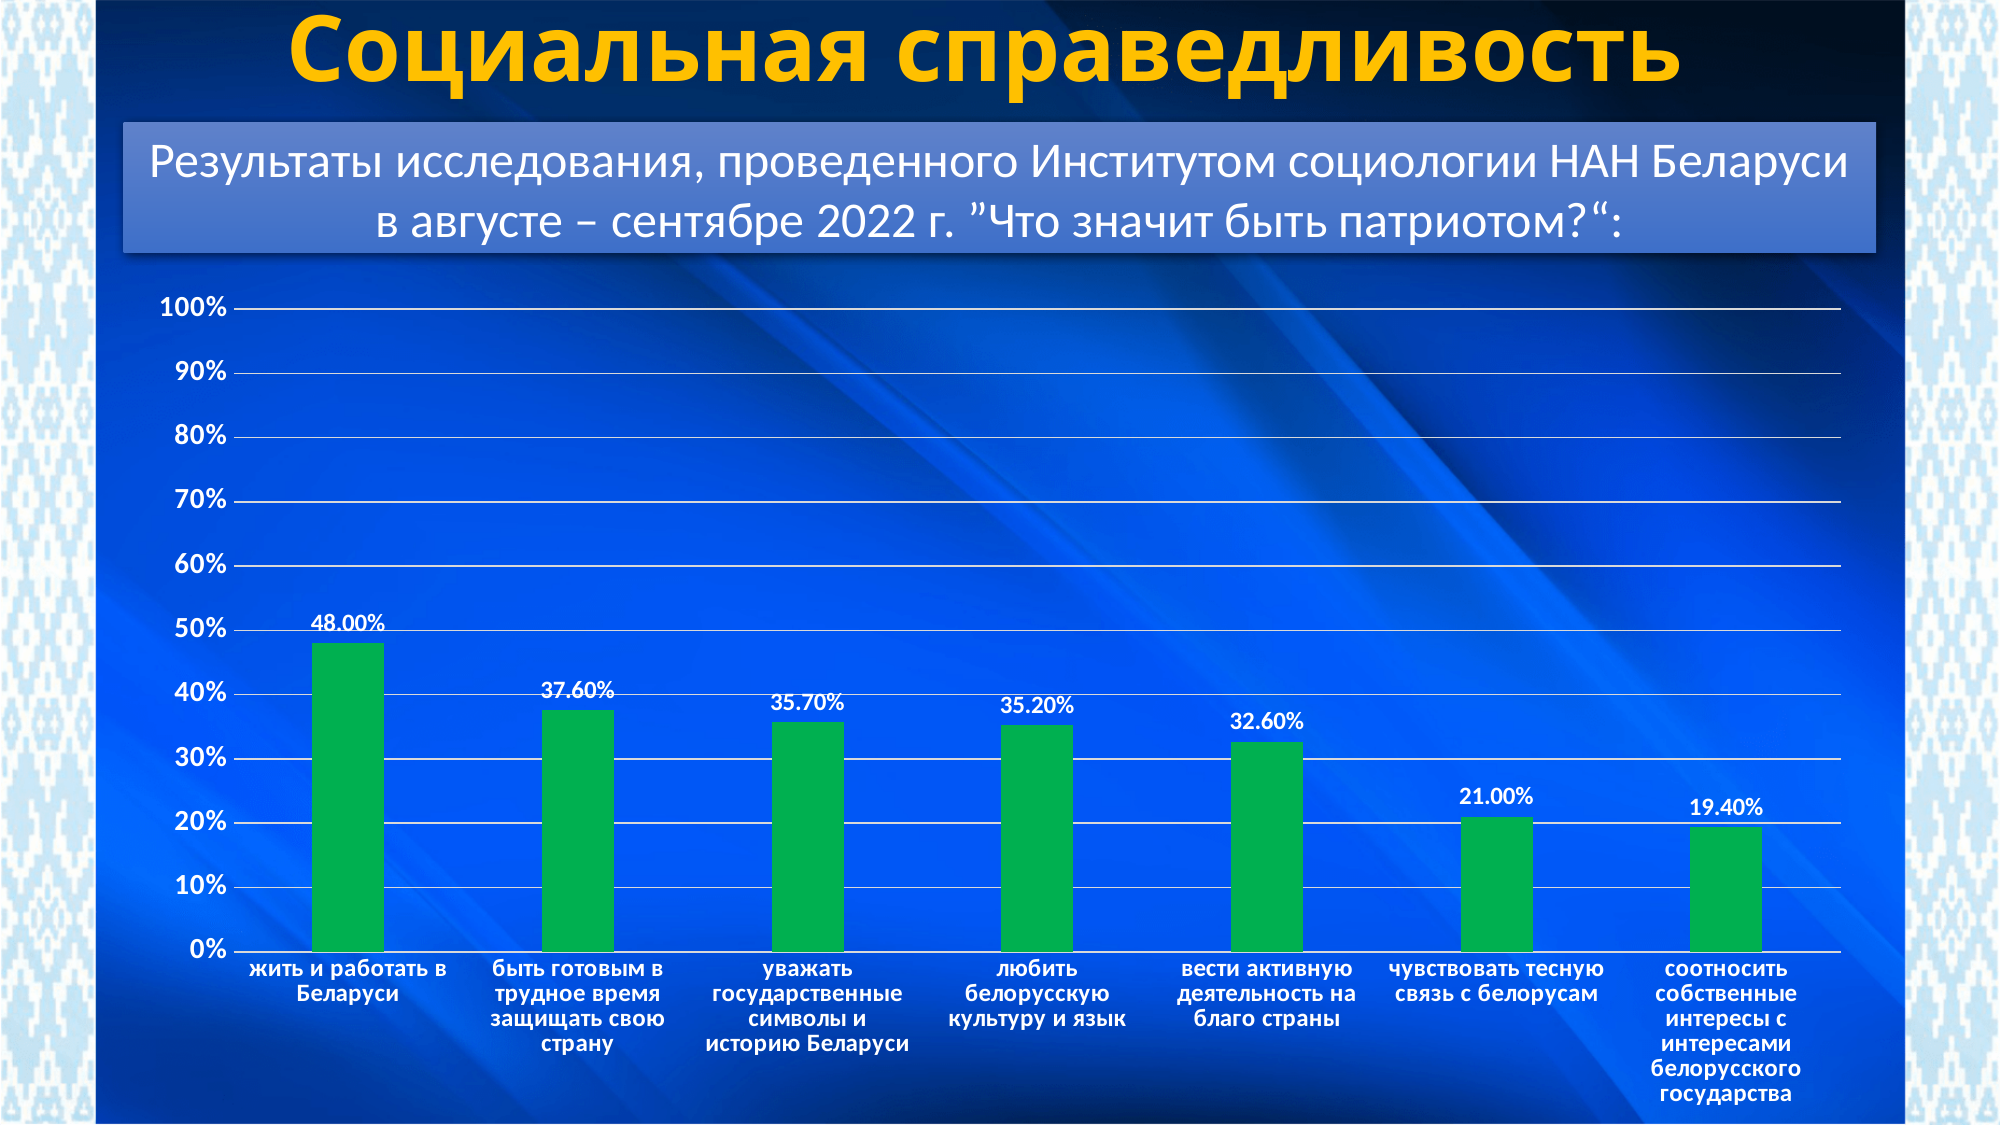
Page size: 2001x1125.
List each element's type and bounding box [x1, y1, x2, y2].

chart [123, 277, 1877, 1125]
list [0, 0, 2000, 1125]
